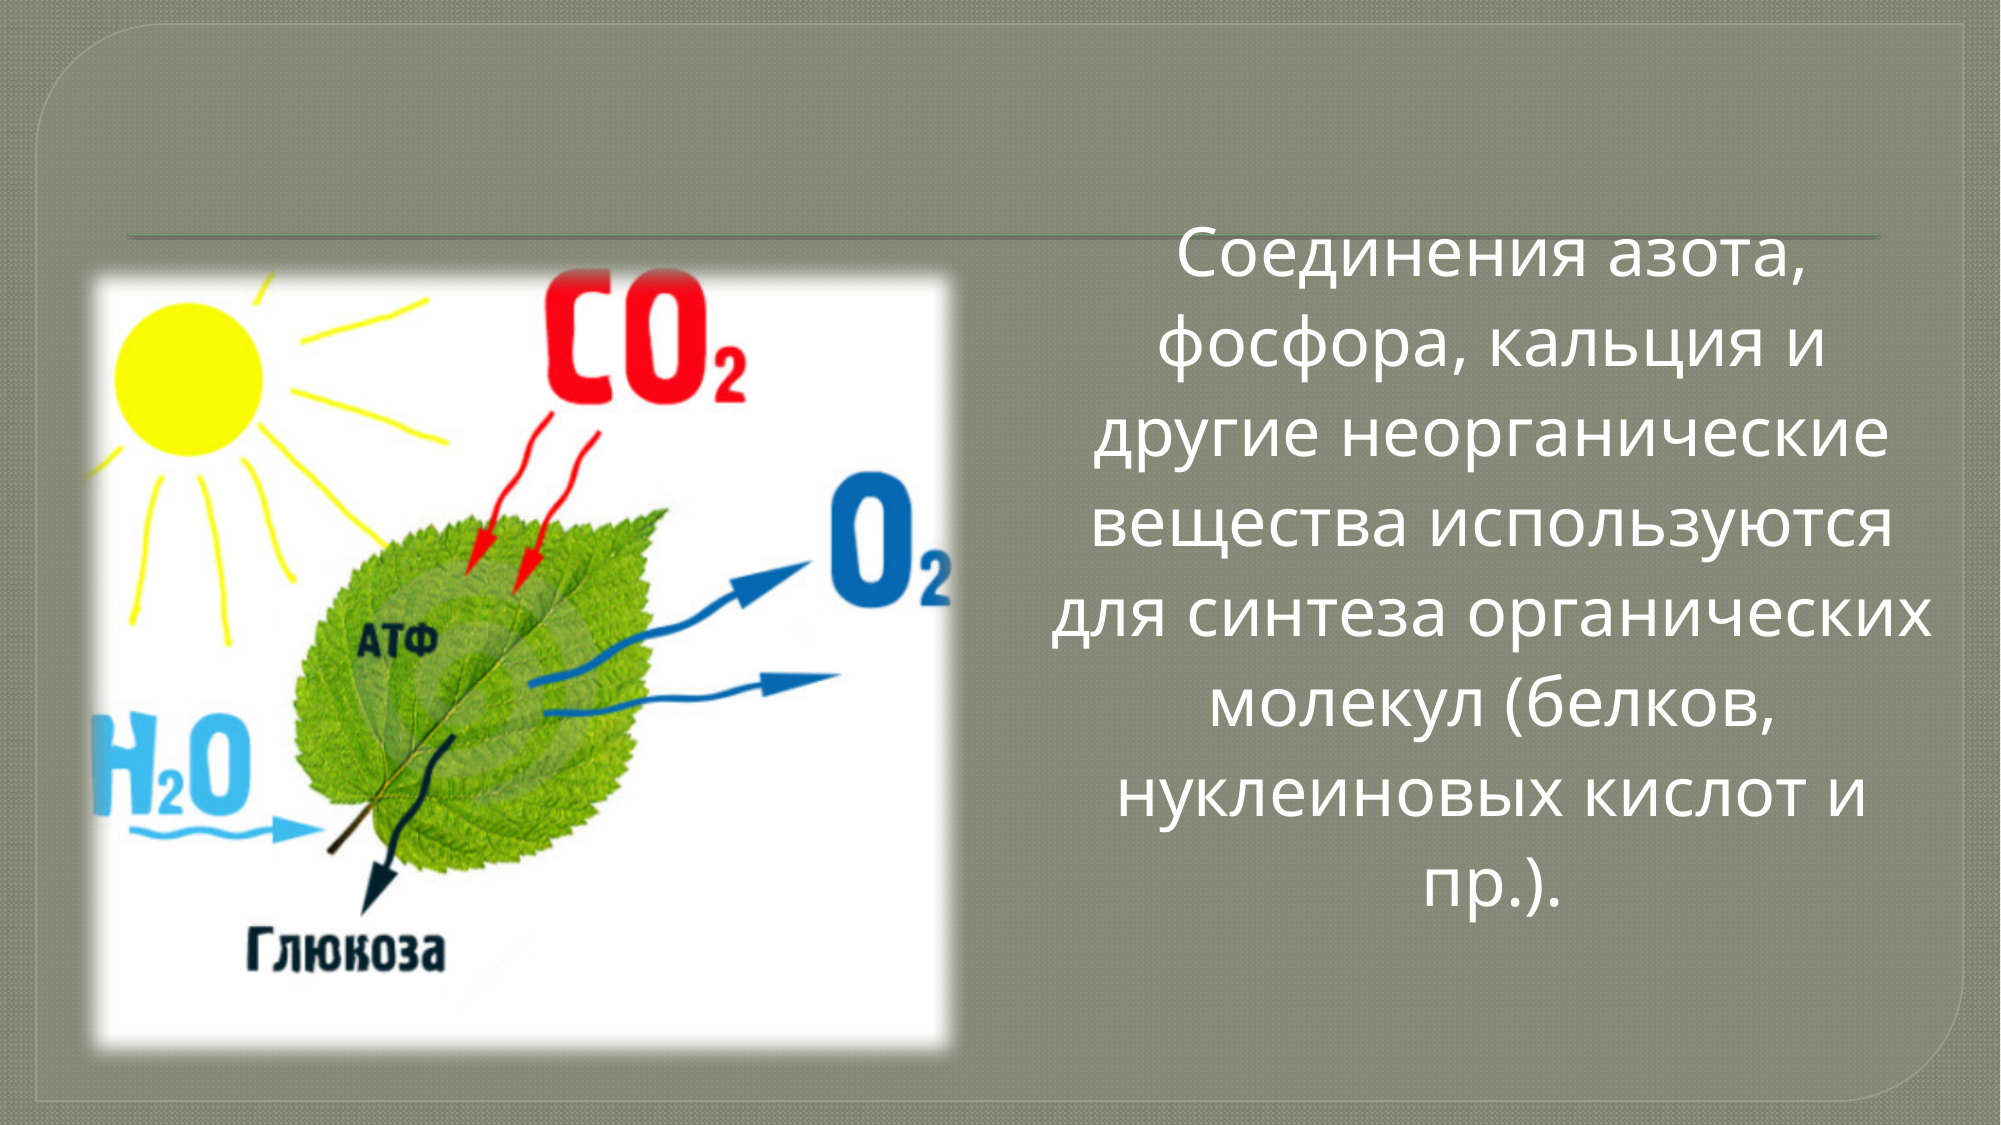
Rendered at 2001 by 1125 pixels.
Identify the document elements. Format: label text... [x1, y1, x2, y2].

picture [73, 256, 970, 1070]
list Соединения азота, фосфора, кальция и другие неорганические вещества используются для синтеза органических молекул (белков, нуклеиновых кислот и пр.). [1030, 192, 1955, 930]
